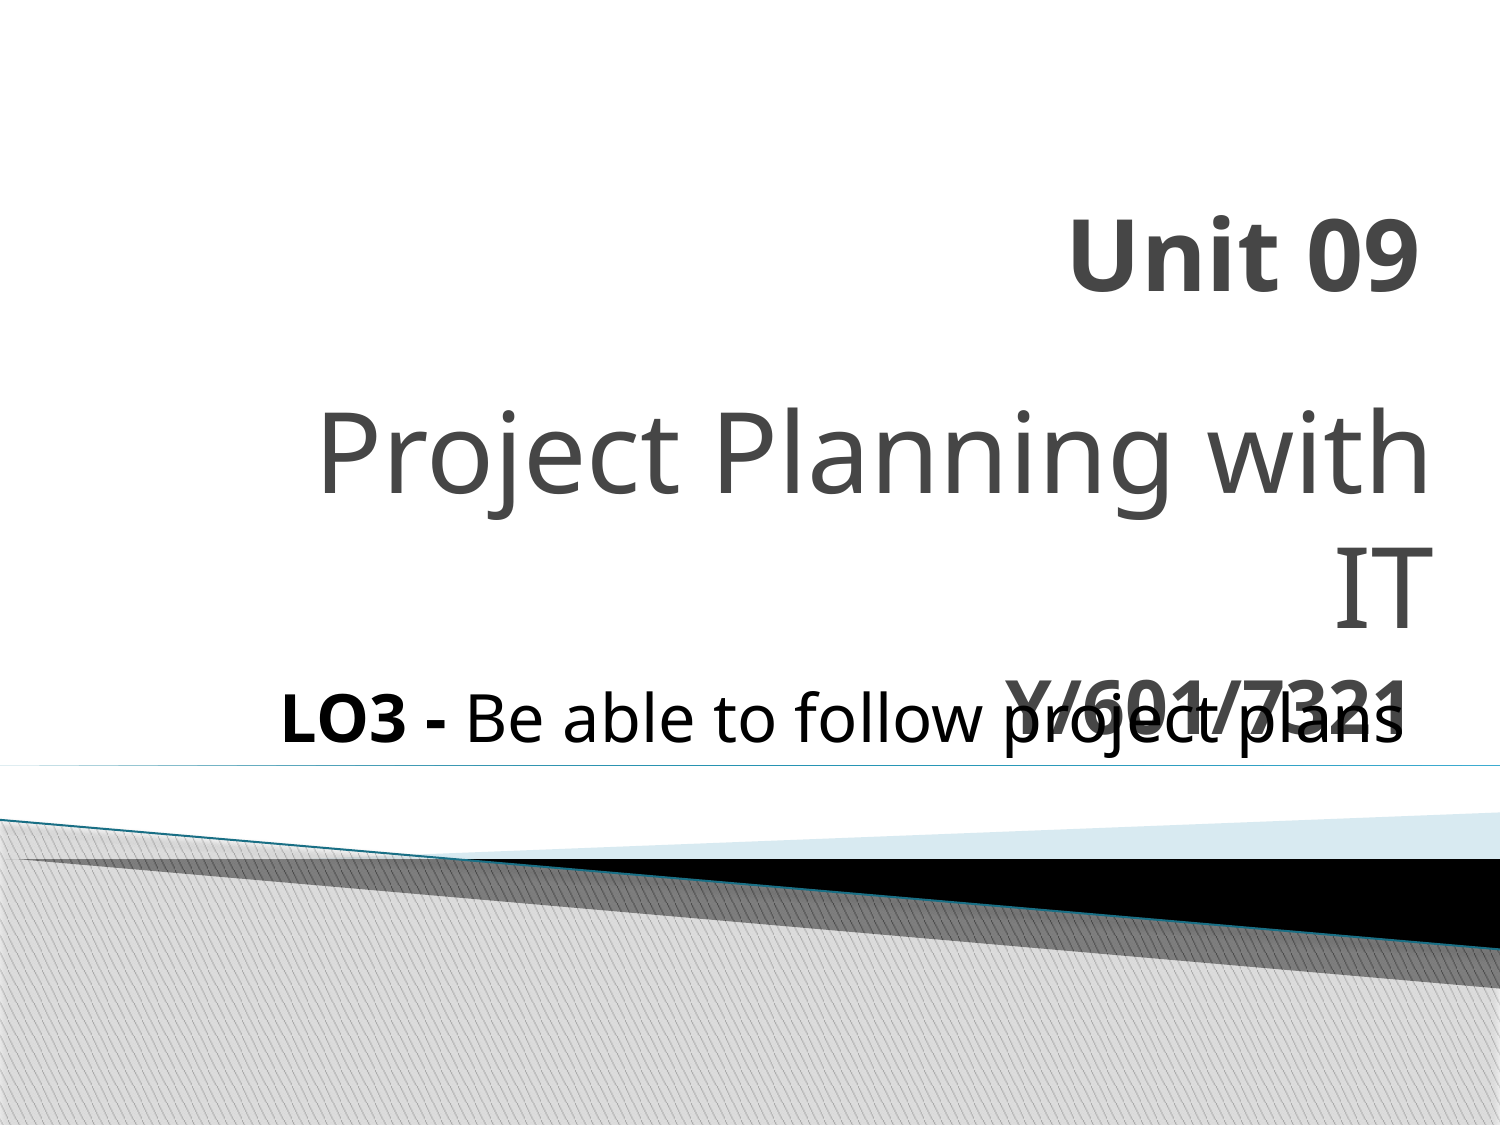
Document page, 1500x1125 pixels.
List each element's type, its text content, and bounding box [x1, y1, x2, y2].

text_box LO3 - Be able to follow project plans [265, 668, 1422, 764]
title Unit 09 [161, 19, 1437, 320]
subtitle Project Planning with IT Y/601/7321 [177, 373, 1453, 624]
picture [5, 859, 1500, 989]
